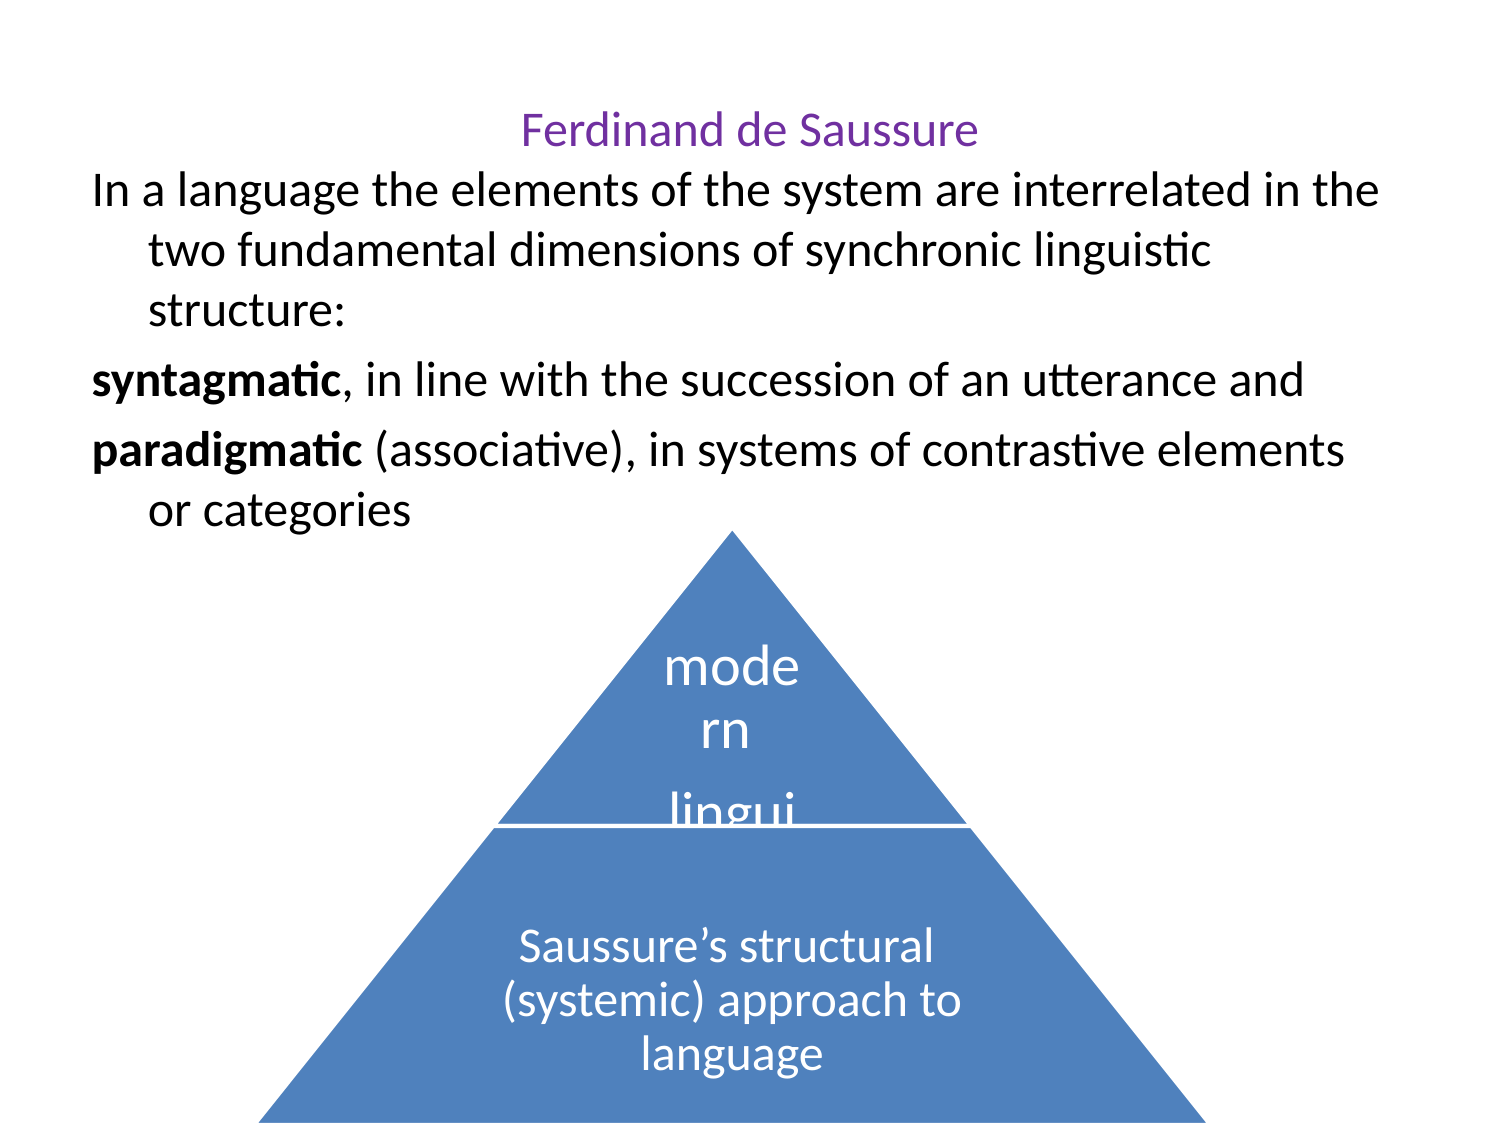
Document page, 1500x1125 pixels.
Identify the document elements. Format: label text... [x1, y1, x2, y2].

list In a language the elements of the system are interrelated in the two fundamental dimensions of synchronic linguistic structure: syntagmatic, in line with the succession of an utterance and paradigmatic (associative), in systems of contrastive elements or categories [76, 149, 1402, 1012]
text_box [253, 526, 1211, 1125]
title Ferdinand de Saussure [75, 45, 1425, 209]
